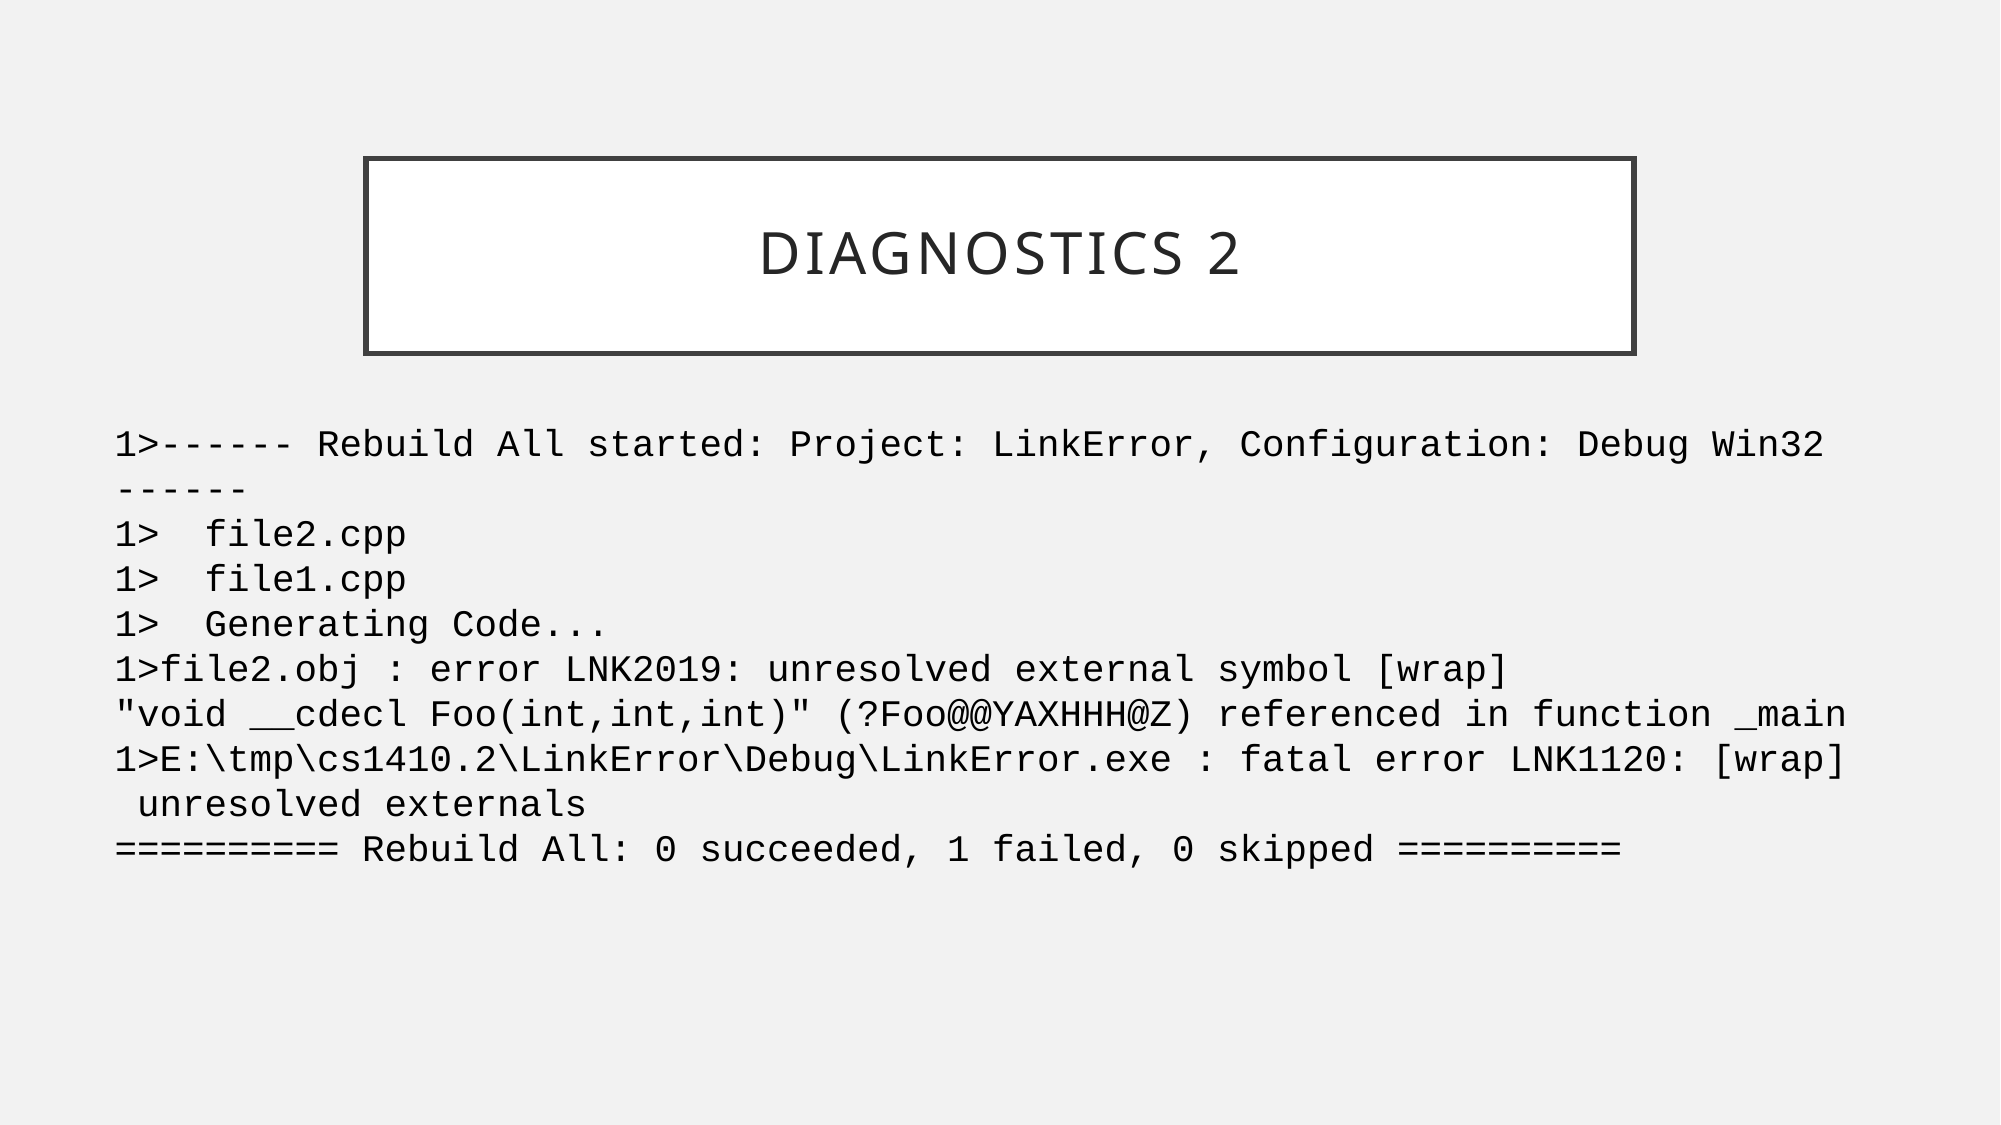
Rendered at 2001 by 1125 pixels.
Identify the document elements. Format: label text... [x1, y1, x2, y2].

text_box 1>------ Rebuild All started: Project: LinkError, Configuration: Debug Win32 ------ 1> file2.cpp 1> file1.cpp 1> Generating Code... 1>file2.obj : error LNK2019: unresolved external symbol [wrap] "void __cdecl Foo(int,int,int)" (?Foo@@YAXHHH@Z) referenced in function _main 1>E:\tmp\cs1410.2\LinkError\Debug\LinkError.exe : fatal error LNK1120: [wrap] unresolved externals ========== Rebuild All: 0 succeeded, 1 failed, 0 skipped ========== [99, 412, 1900, 877]
title Diagnostics 2 [363, 156, 1637, 356]
